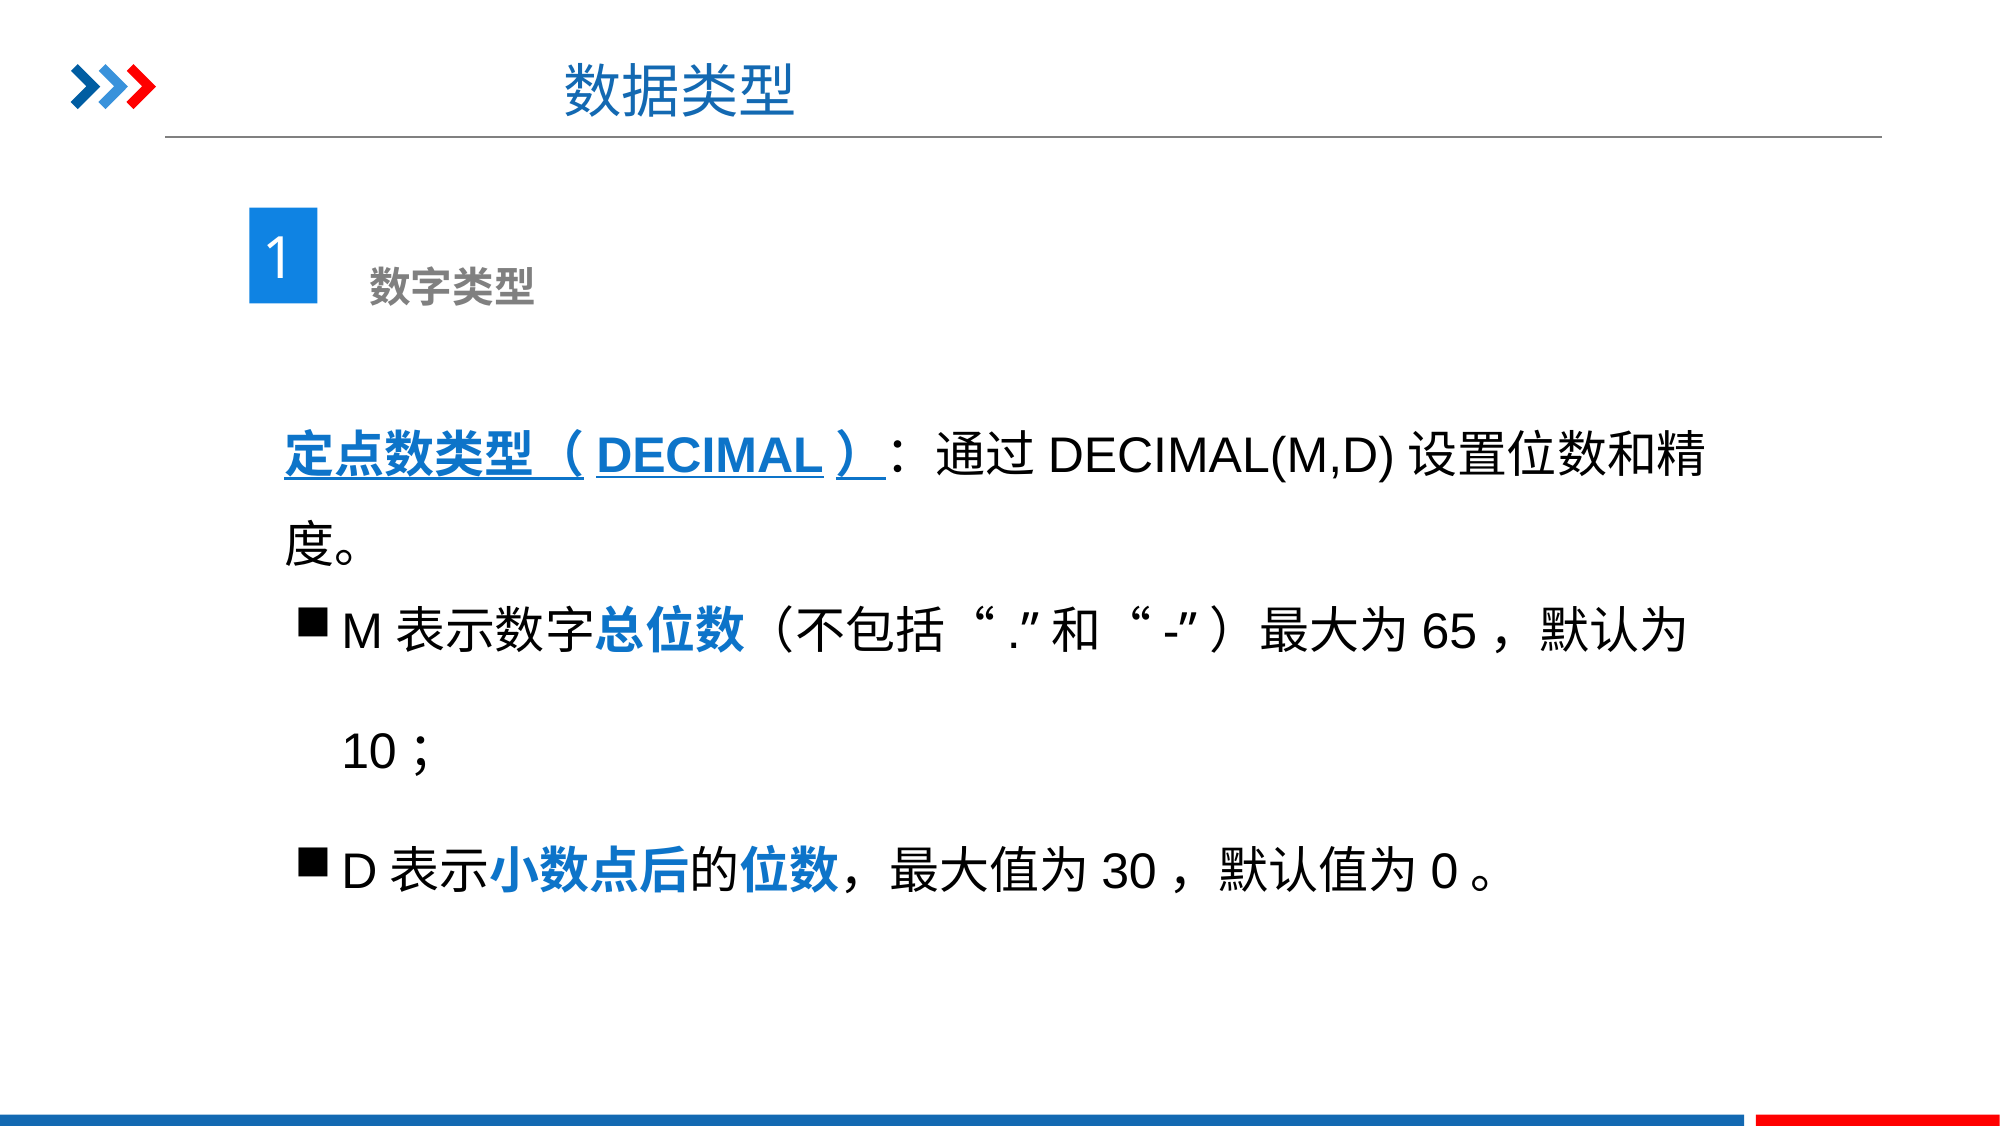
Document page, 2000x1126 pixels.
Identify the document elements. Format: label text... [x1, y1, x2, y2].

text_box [249, 207, 318, 304]
title 数据类型 [521, 25, 1296, 153]
text_box 定点数类型（DECIMAL）：通过DECIMAL(M,D)设置位数和精度。 [269, 385, 1731, 581]
text_box M表示数字总位数（不包括“.”和“-”）最大为65，默认为10； D表示小数点后的位数，最大值为30，默认值为0。 [279, 531, 1762, 907]
text_box 数字类型 [319, 245, 1092, 380]
